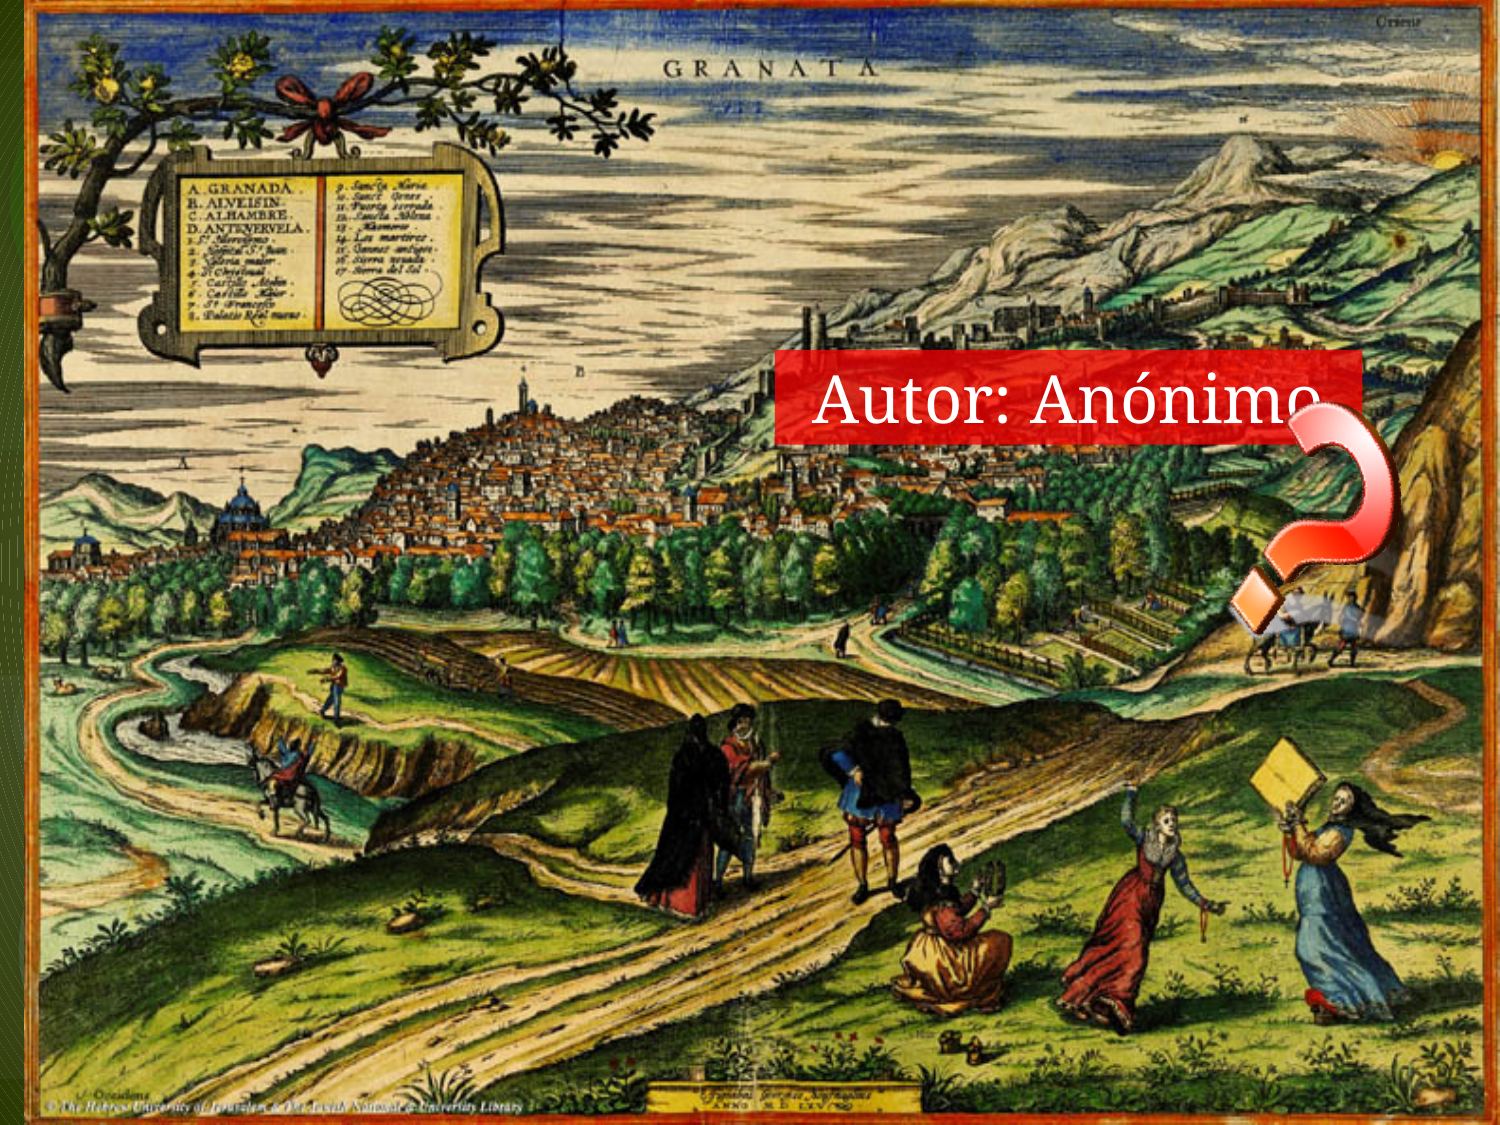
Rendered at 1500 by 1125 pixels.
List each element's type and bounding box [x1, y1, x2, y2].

picture [1187, 399, 1470, 682]
list [24, 0, 1500, 1125]
